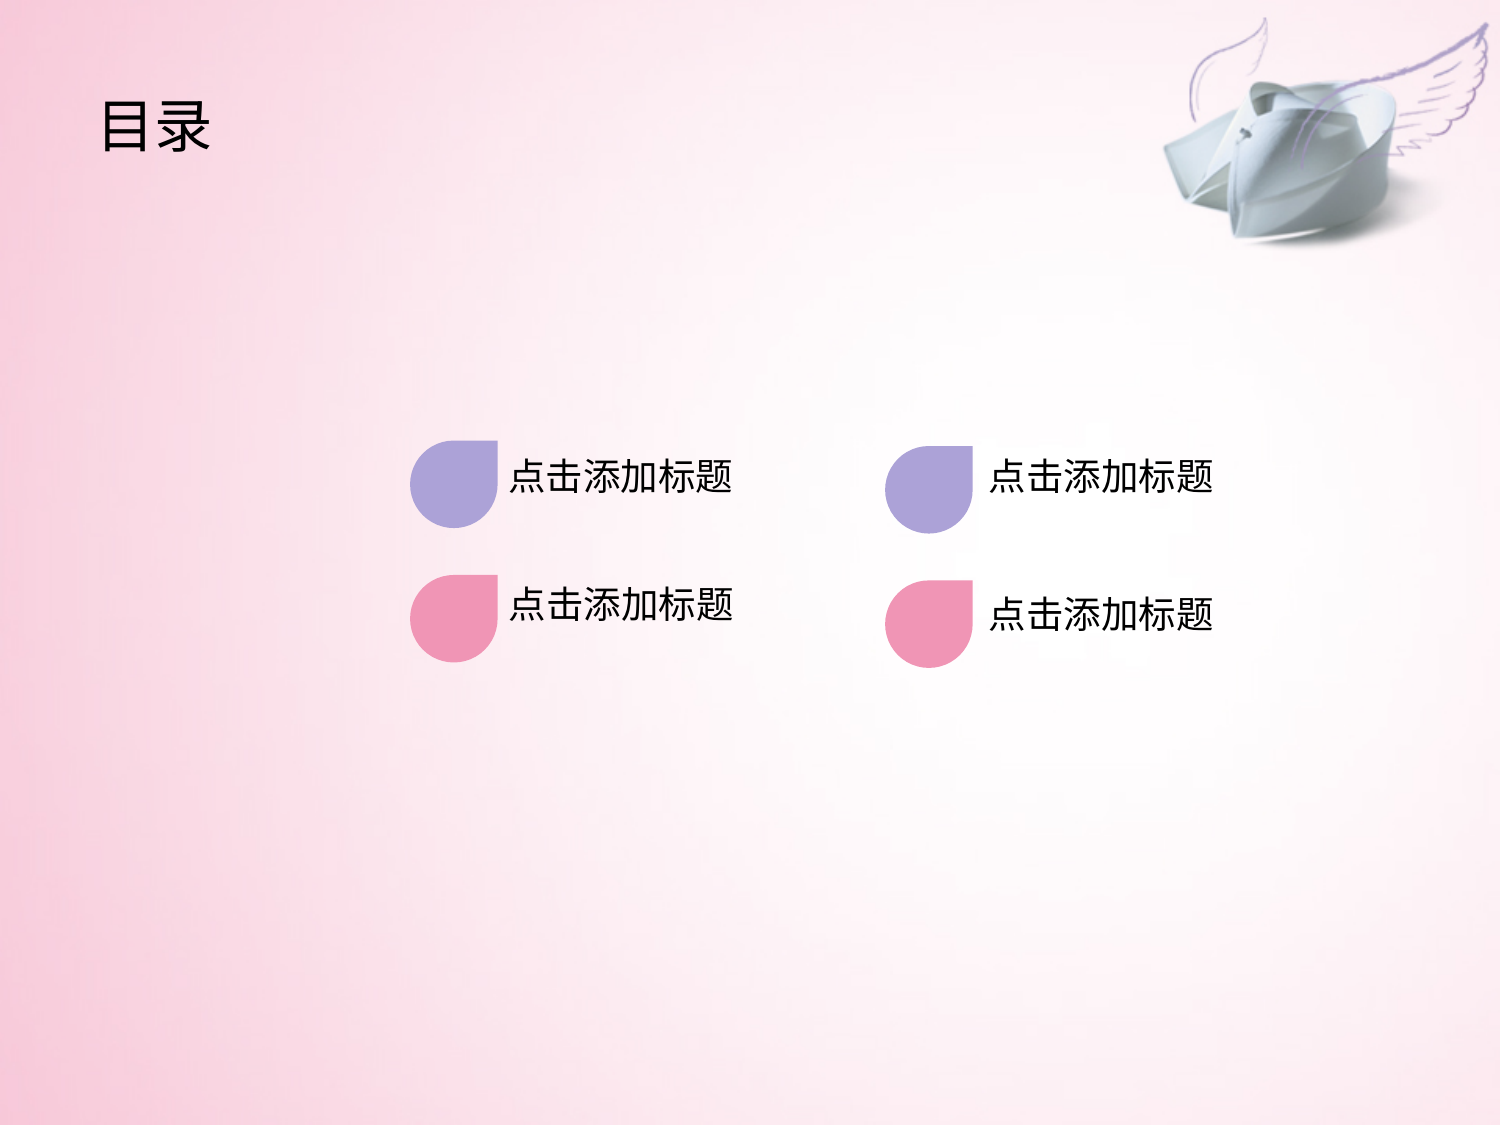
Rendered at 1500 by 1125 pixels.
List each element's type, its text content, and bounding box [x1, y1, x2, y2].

text_box 点击添加标题 [973, 583, 1229, 644]
text_box [883, 578, 975, 671]
text_box [407, 572, 500, 665]
text_box 点击添加标题 [493, 574, 749, 634]
text_box 目录 [81, 82, 563, 167]
text_box [407, 438, 500, 531]
text_box 点击添加标题 [493, 445, 749, 505]
text_box 点击添加标题 [974, 445, 1229, 505]
picture [0, 0, 1500, 1125]
text_box [883, 443, 975, 536]
